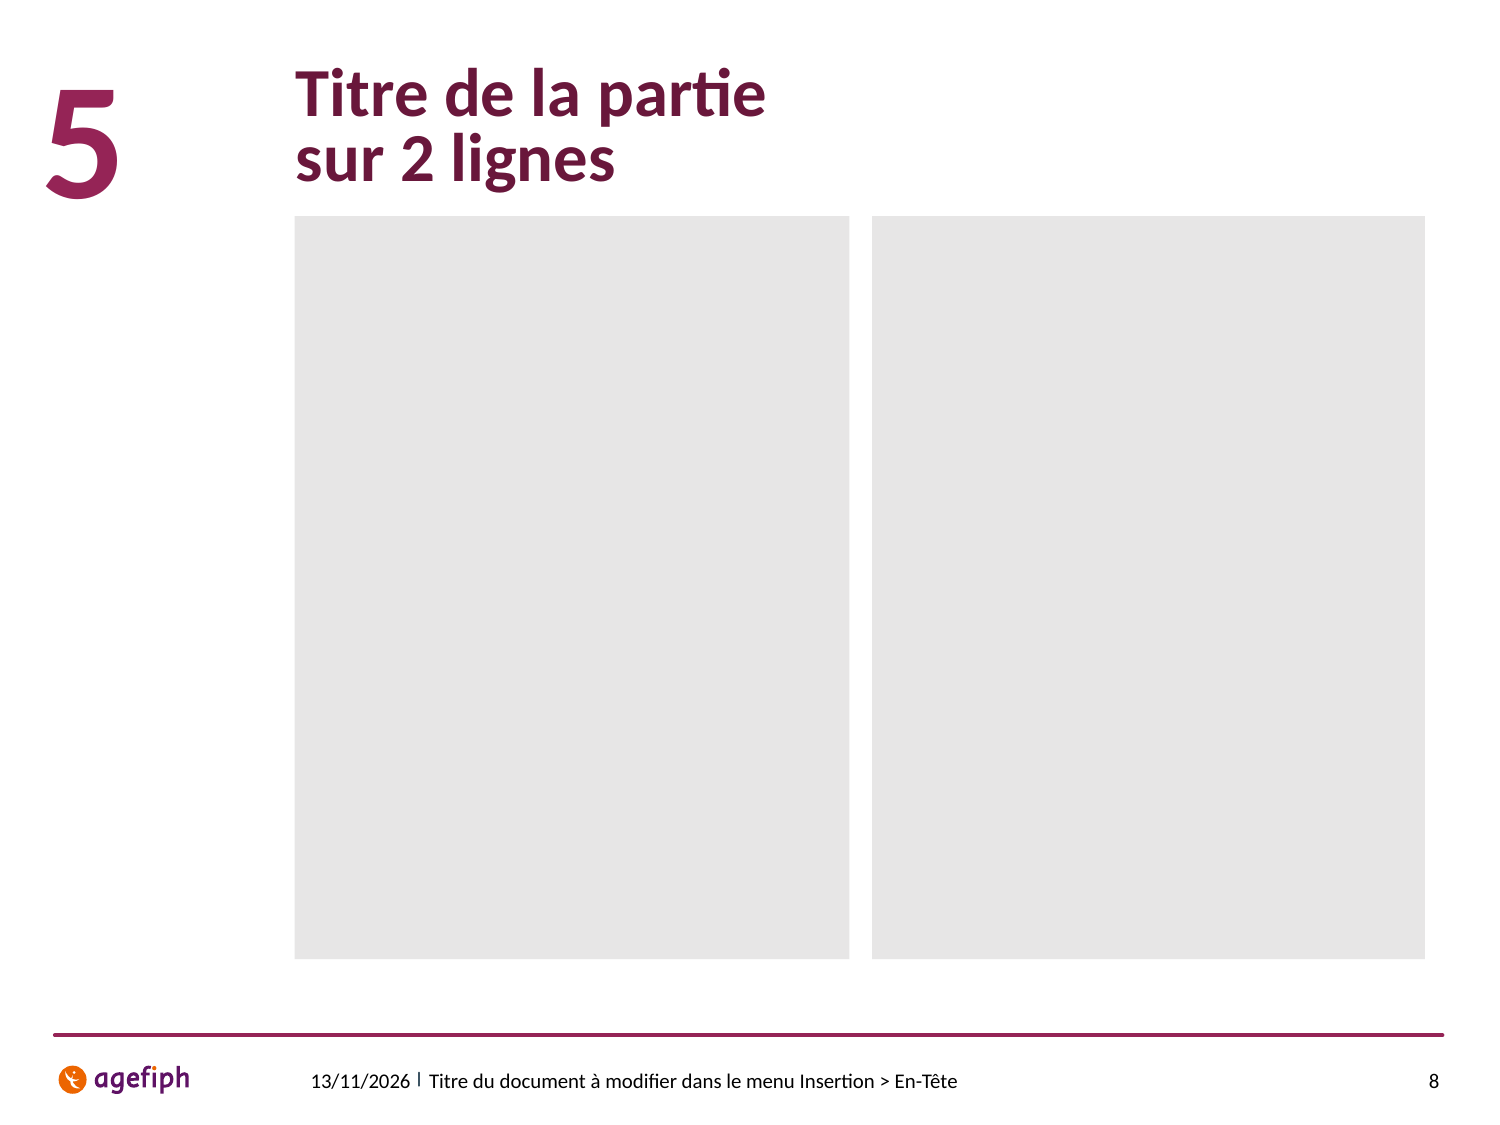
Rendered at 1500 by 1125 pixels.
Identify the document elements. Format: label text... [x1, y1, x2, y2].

title Titre de la partie sur 2 lignes [280, 71, 1427, 187]
list 5 [41, 43, 249, 201]
text_box [294, 215, 850, 960]
text_box [871, 215, 1426, 960]
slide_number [254, 1051, 414, 1111]
slide_number 8 [1116, 1051, 1455, 1111]
footer Titre du document à modifier dans le menu Insertion > En-Tête [414, 1051, 1086, 1111]
